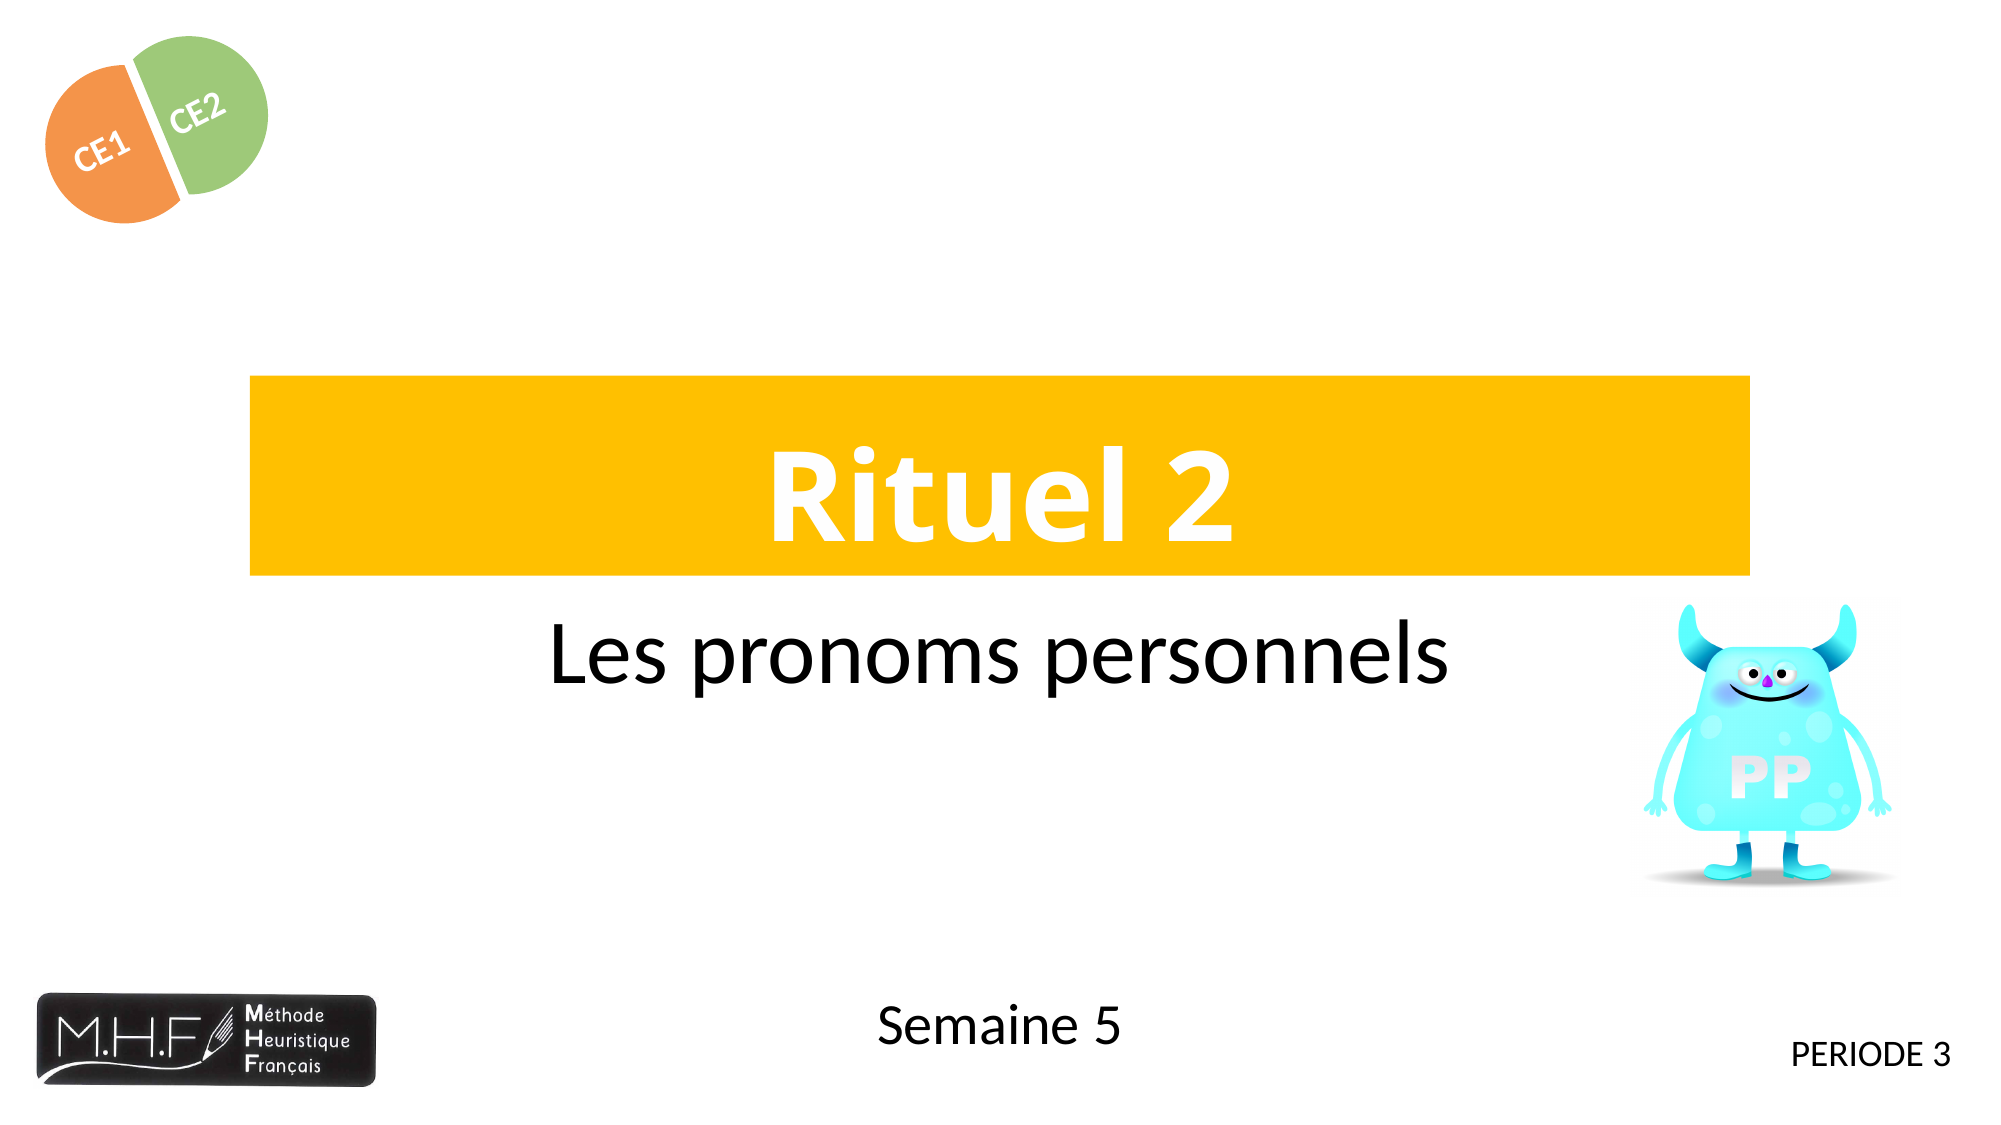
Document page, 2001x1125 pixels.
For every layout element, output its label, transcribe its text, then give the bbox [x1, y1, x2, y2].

text_box PERIODE 3 [1750, 1021, 1967, 1082]
picture [1630, 597, 1901, 897]
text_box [45, 35, 269, 224]
picture [33, 990, 379, 1089]
title Rituel 2 [249, 375, 1750, 576]
text_box Semaine 5 [249, 987, 1750, 1118]
subtitle Les pronoms personnels [249, 597, 1630, 869]
